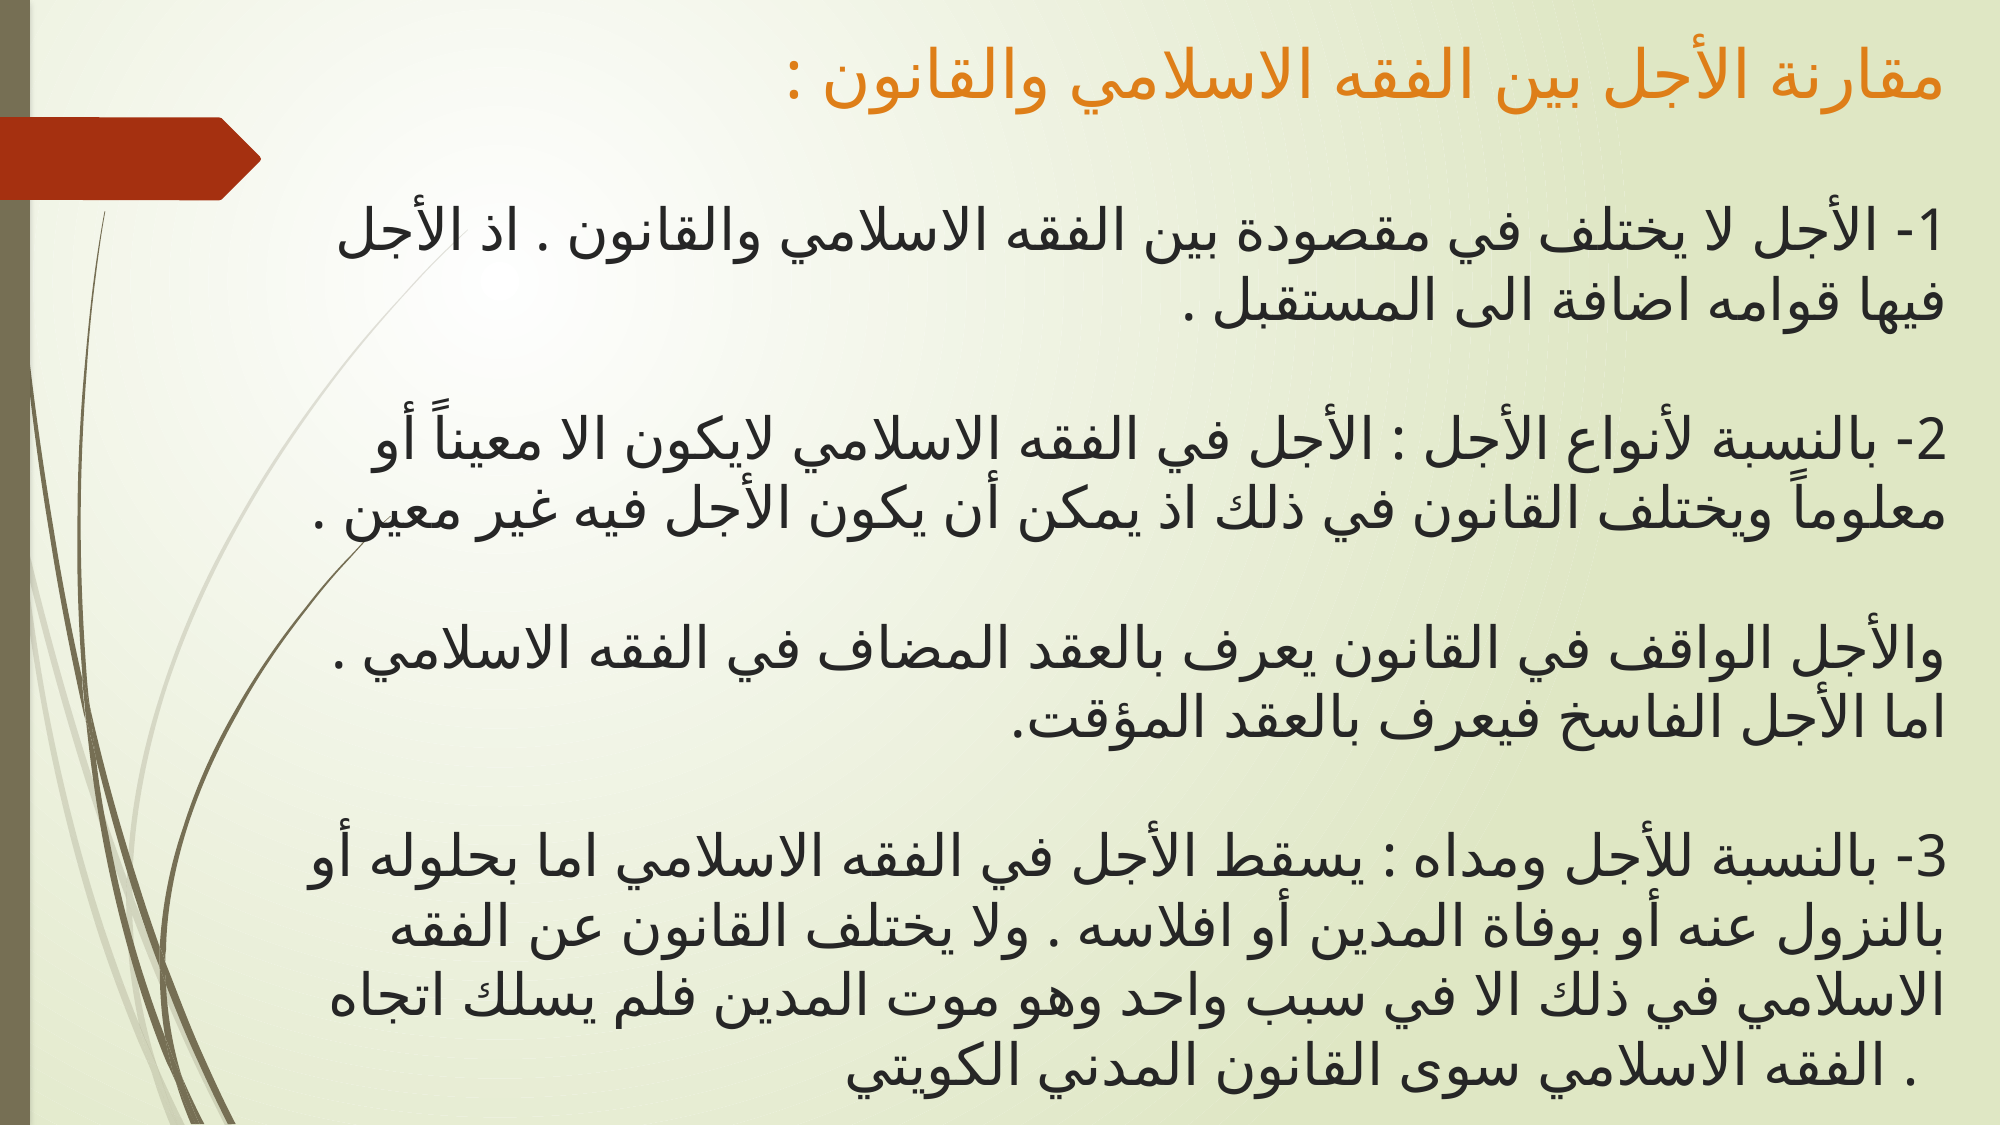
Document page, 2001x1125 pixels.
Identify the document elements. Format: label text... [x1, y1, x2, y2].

title مقارنة الأجل بين الفقه الاسلامي والقانون : 1- الأجل لا يختلف في مقصودة بين الفقه الاسلامي والقانون . اذ الأجل فيها قوامه اضافة الى المستقبل . 2- بالنسبة لأنواع الأجل : الأجل في الفقه الاسلامي لايكون الا معيناً أو معلوماً ويختلف القانون في ذلك اذ يمكن أن يكون الأجل فيه غير معين . والأجل الواقف في القانون يعرف بالعقد المضاف في الفقه الاسلامي . اما الأجل الفاسخ فيعرف بالعقد المؤقت. 3- بالنسبة للأجل ومداه : يسقط الأجل في الفقه الاسلامي اما بحلوله أو بالنزول عنه أو بوفاة المدين أو افلاسه . ولا يختلف القانون عن الفقه الاسلامي في ذلك الا في سبب واحد وهو موت المدين فلم يسلك اتجاه الفقه الاسلامي سوى القانون المدني الكويتي . [221, 23, 1964, 1125]
